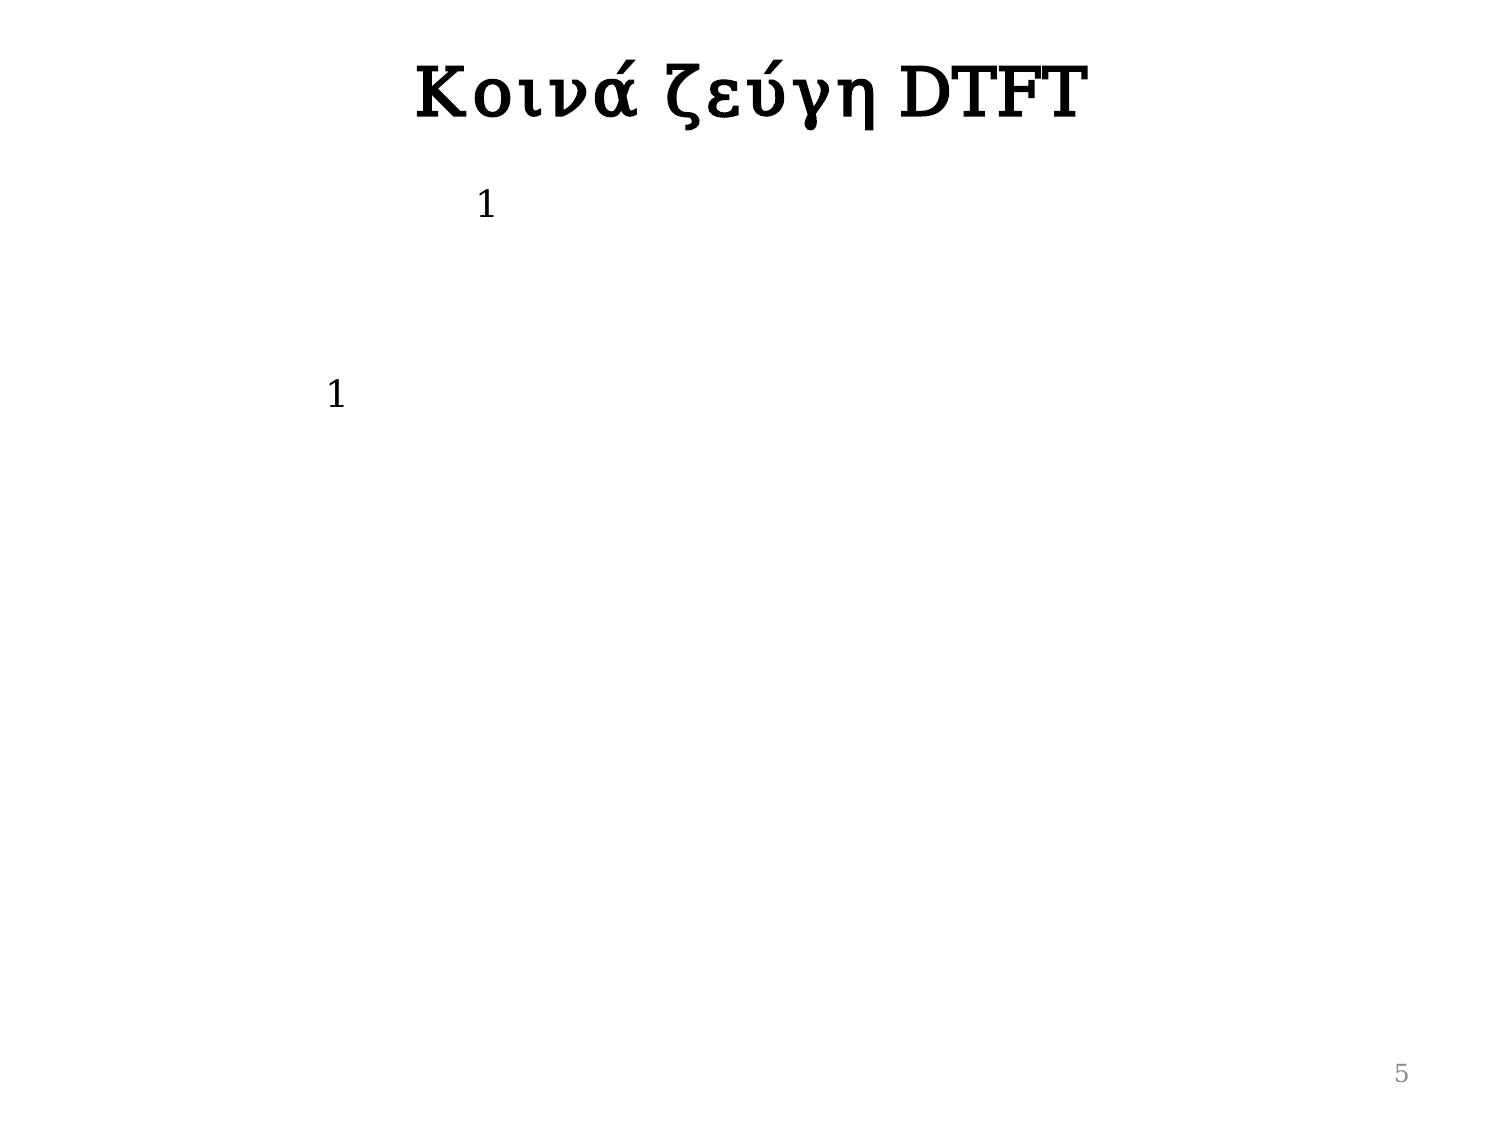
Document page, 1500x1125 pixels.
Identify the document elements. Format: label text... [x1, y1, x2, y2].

slide_number 5 [1222, 1042, 1425, 1103]
title Κοινά ζεύγη DTFT [75, 19, 1425, 159]
